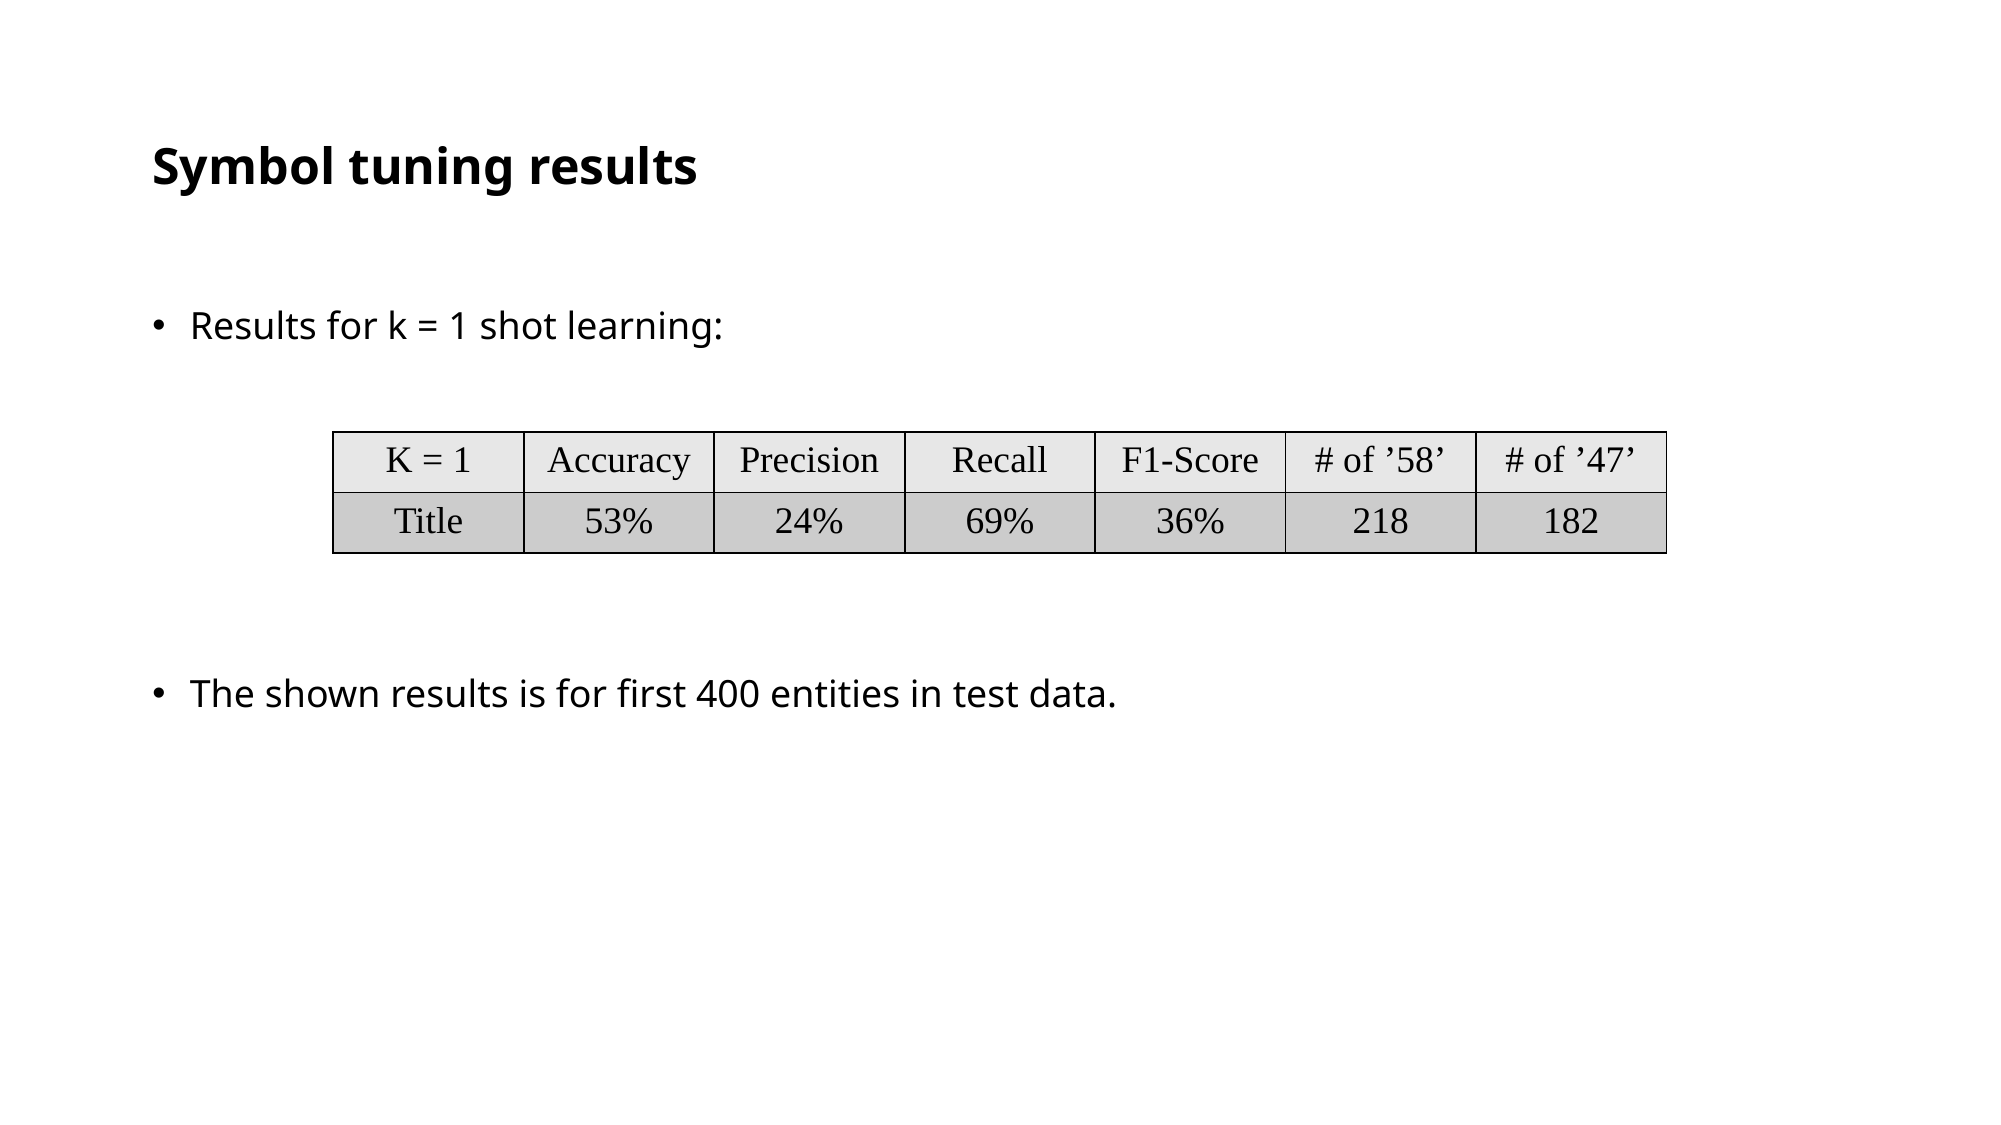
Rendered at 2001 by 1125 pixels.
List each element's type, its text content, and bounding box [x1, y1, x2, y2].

table_header K = 1 [334, 433, 523, 492]
table_header # of ’58’ [1286, 433, 1475, 492]
table_cell 53% [525, 493, 713, 552]
table_cell 24% [715, 493, 904, 552]
table_cell 218 [1286, 493, 1475, 552]
title Symbol tuning results [137, 59, 1863, 278]
table_header Precision [715, 433, 904, 492]
table_header Accuracy [525, 433, 713, 492]
table_header F1-Score [1096, 433, 1285, 492]
table_cell 69% [906, 493, 1094, 552]
table_cell 182 [1477, 493, 1666, 552]
table_header Recall [906, 433, 1094, 492]
table_cell Title [334, 493, 523, 552]
list Results for k = 1 shot learning: The shown results is for first 400 entities in test data. [137, 299, 1863, 1014]
table_cell 36% [1096, 493, 1285, 552]
table_header # of ’47’ [1477, 433, 1666, 492]
